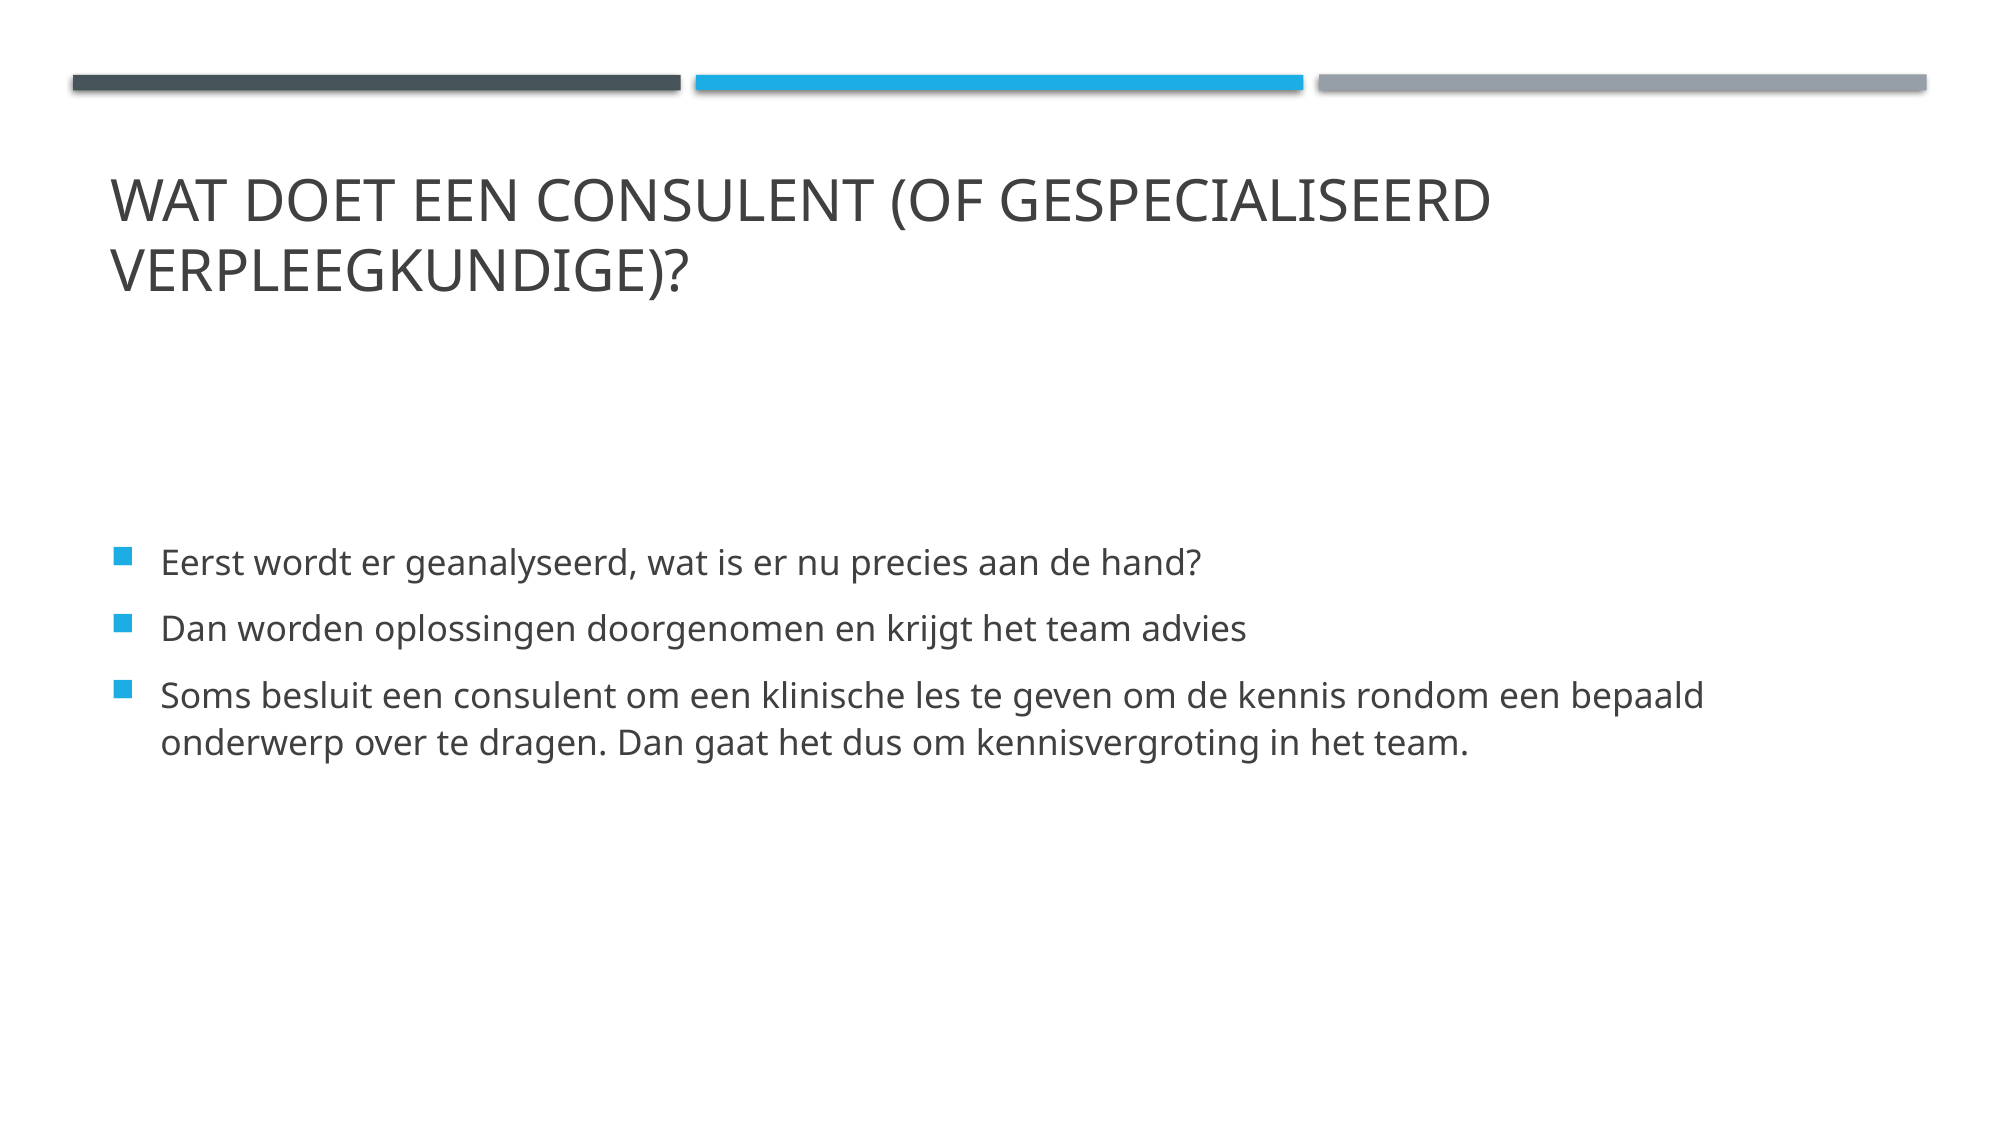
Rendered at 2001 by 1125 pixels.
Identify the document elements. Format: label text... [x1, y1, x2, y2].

title Wat doet een consulent (of gespecialiseerd verpleegkundige)? [95, 115, 1905, 311]
list Eerst wordt er geanalyseerd, wat is er nu precies aan de hand? Dan worden oplossingen doorgenomen en krijgt het team advies Soms besluit een consulent om een klinische les te geven om de kennis rondom een bepaald onderwerp over te dragen. Dan gaat het dus om kennisvergroting in het team. [95, 383, 1905, 981]
